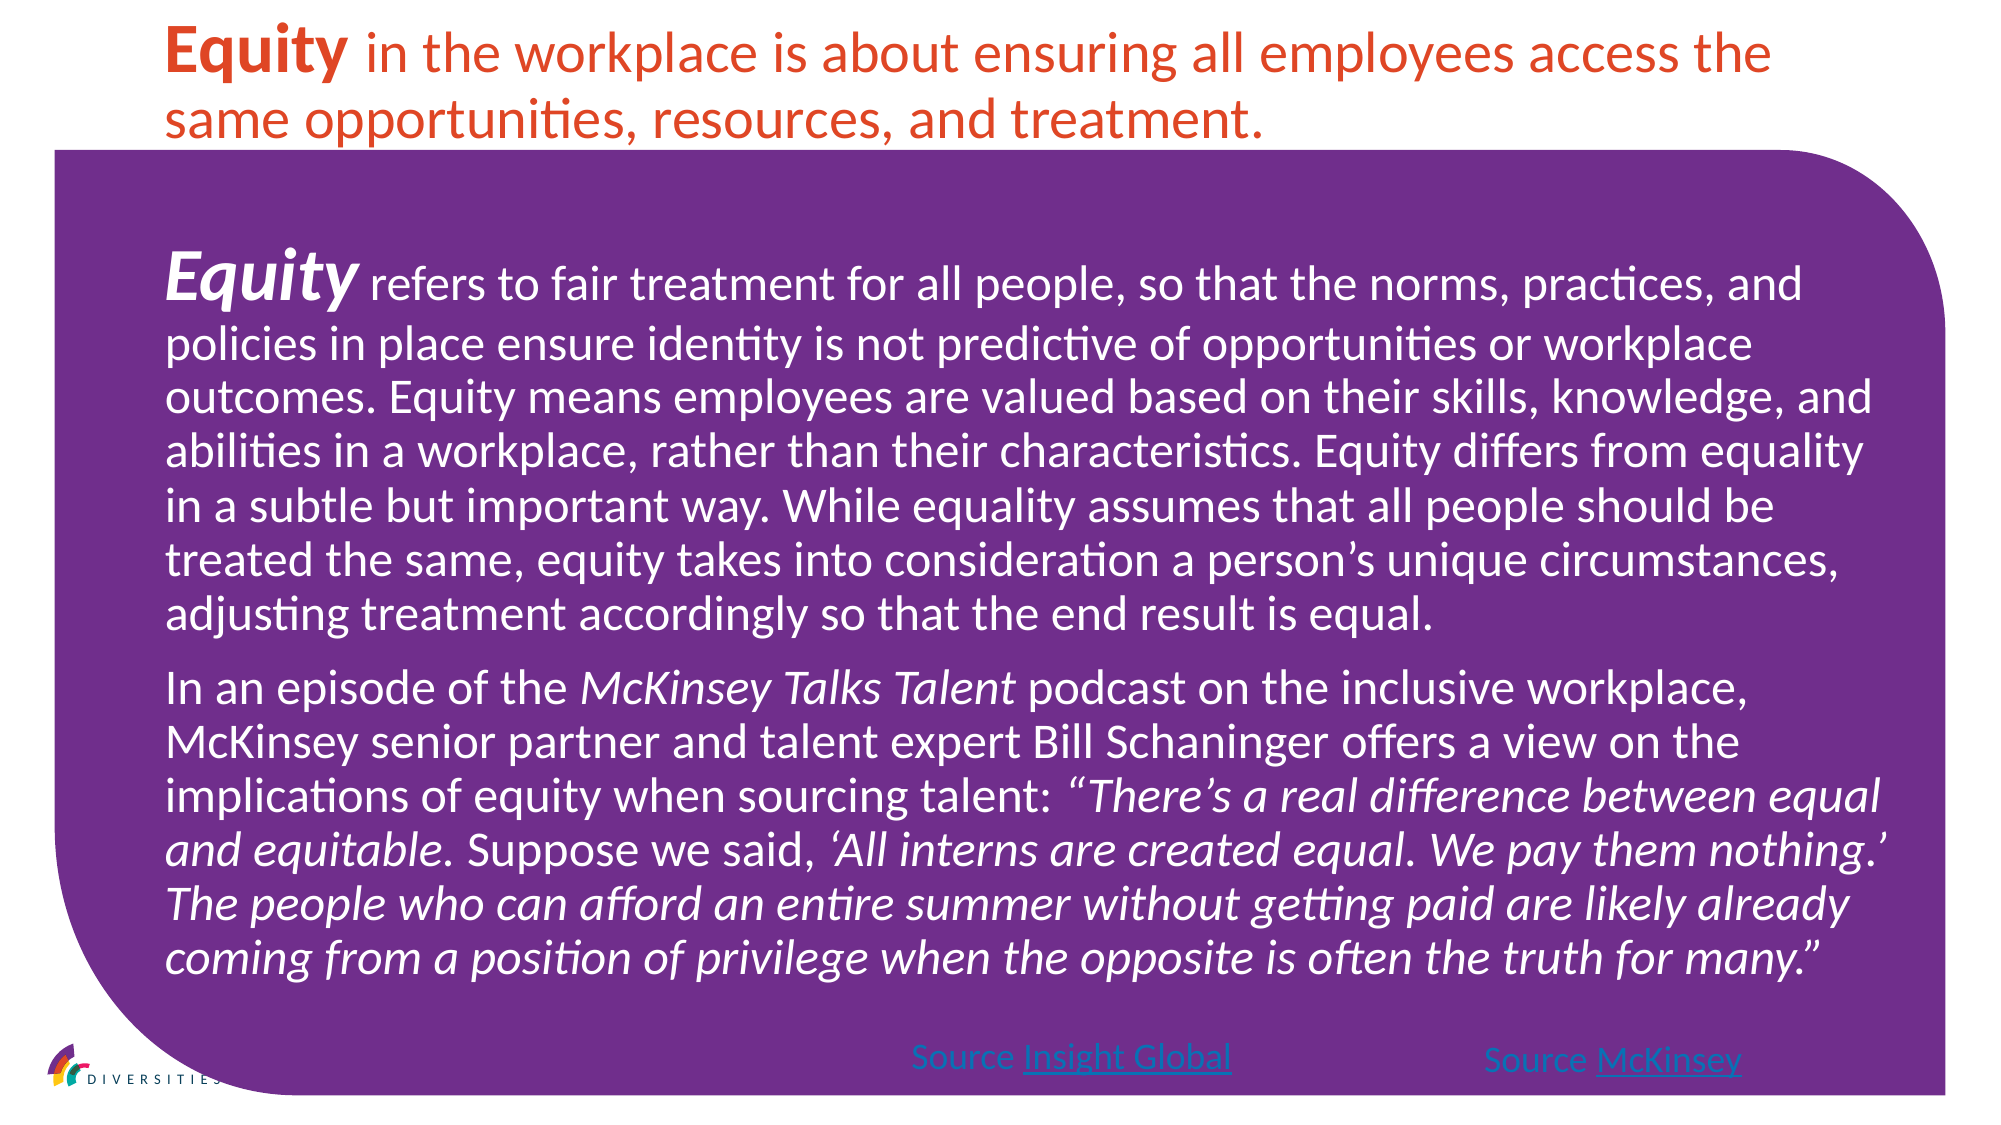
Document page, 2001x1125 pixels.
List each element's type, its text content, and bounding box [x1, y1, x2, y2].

text_box Source McKinsey [1469, 1027, 1758, 1087]
text_box Source Insight Global [896, 1024, 1248, 1085]
list Equity in the workplace is about ensuring all employees access the same opportunities, resources, and treatment. [150, 4, 1799, 137]
list Equity refers to fair treatment for all people, so that the norms, practices, and policies in place ensure identity is not predictive of opportunities or workplace outcomes. Equity means employees are valued based on their skills, knowledge, and abilities in a workplace, rather than their characteristics. Equity differs from equality in a subtle but important way. While equality assumes that all people should be treated the same, equity takes into consideration a person’s unique circumstances, adjusting treatment accordingly so that the end result is equal. In an episode of the McKinsey Talks Talent podcast on the inclusive workplace, McKinsey senior partner and talent expert Bill Schaninger offers a view on the implications of equity when sourcing talent: “There’s a real difference between equal and equitable. Suppose we said, ‘All interns are created equal. We pay them nothing.’ The people who can afford an entire summer without getting paid are likely already coming from a position of privilege when the opposite is often the truth for many.” [150, 228, 1908, 793]
